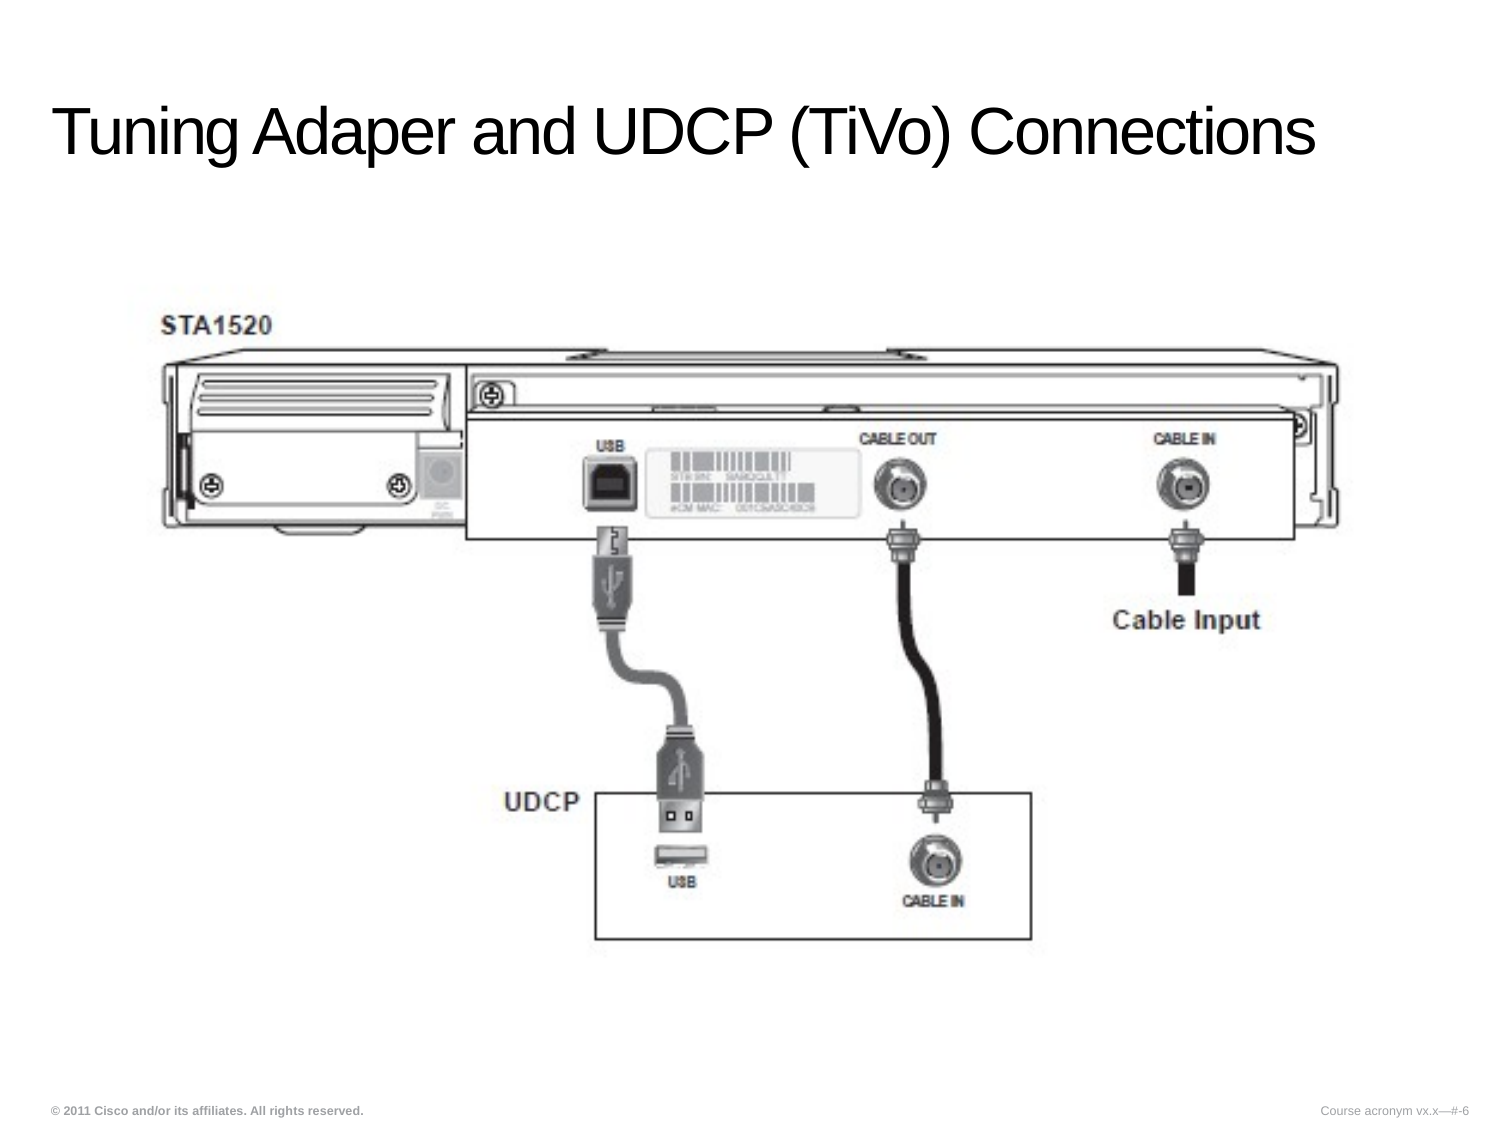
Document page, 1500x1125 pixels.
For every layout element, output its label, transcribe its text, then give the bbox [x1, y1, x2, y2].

title Tuning Adaper and UDCP (TiVo) Connections [37, 37, 1463, 175]
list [52, 249, 1454, 1037]
